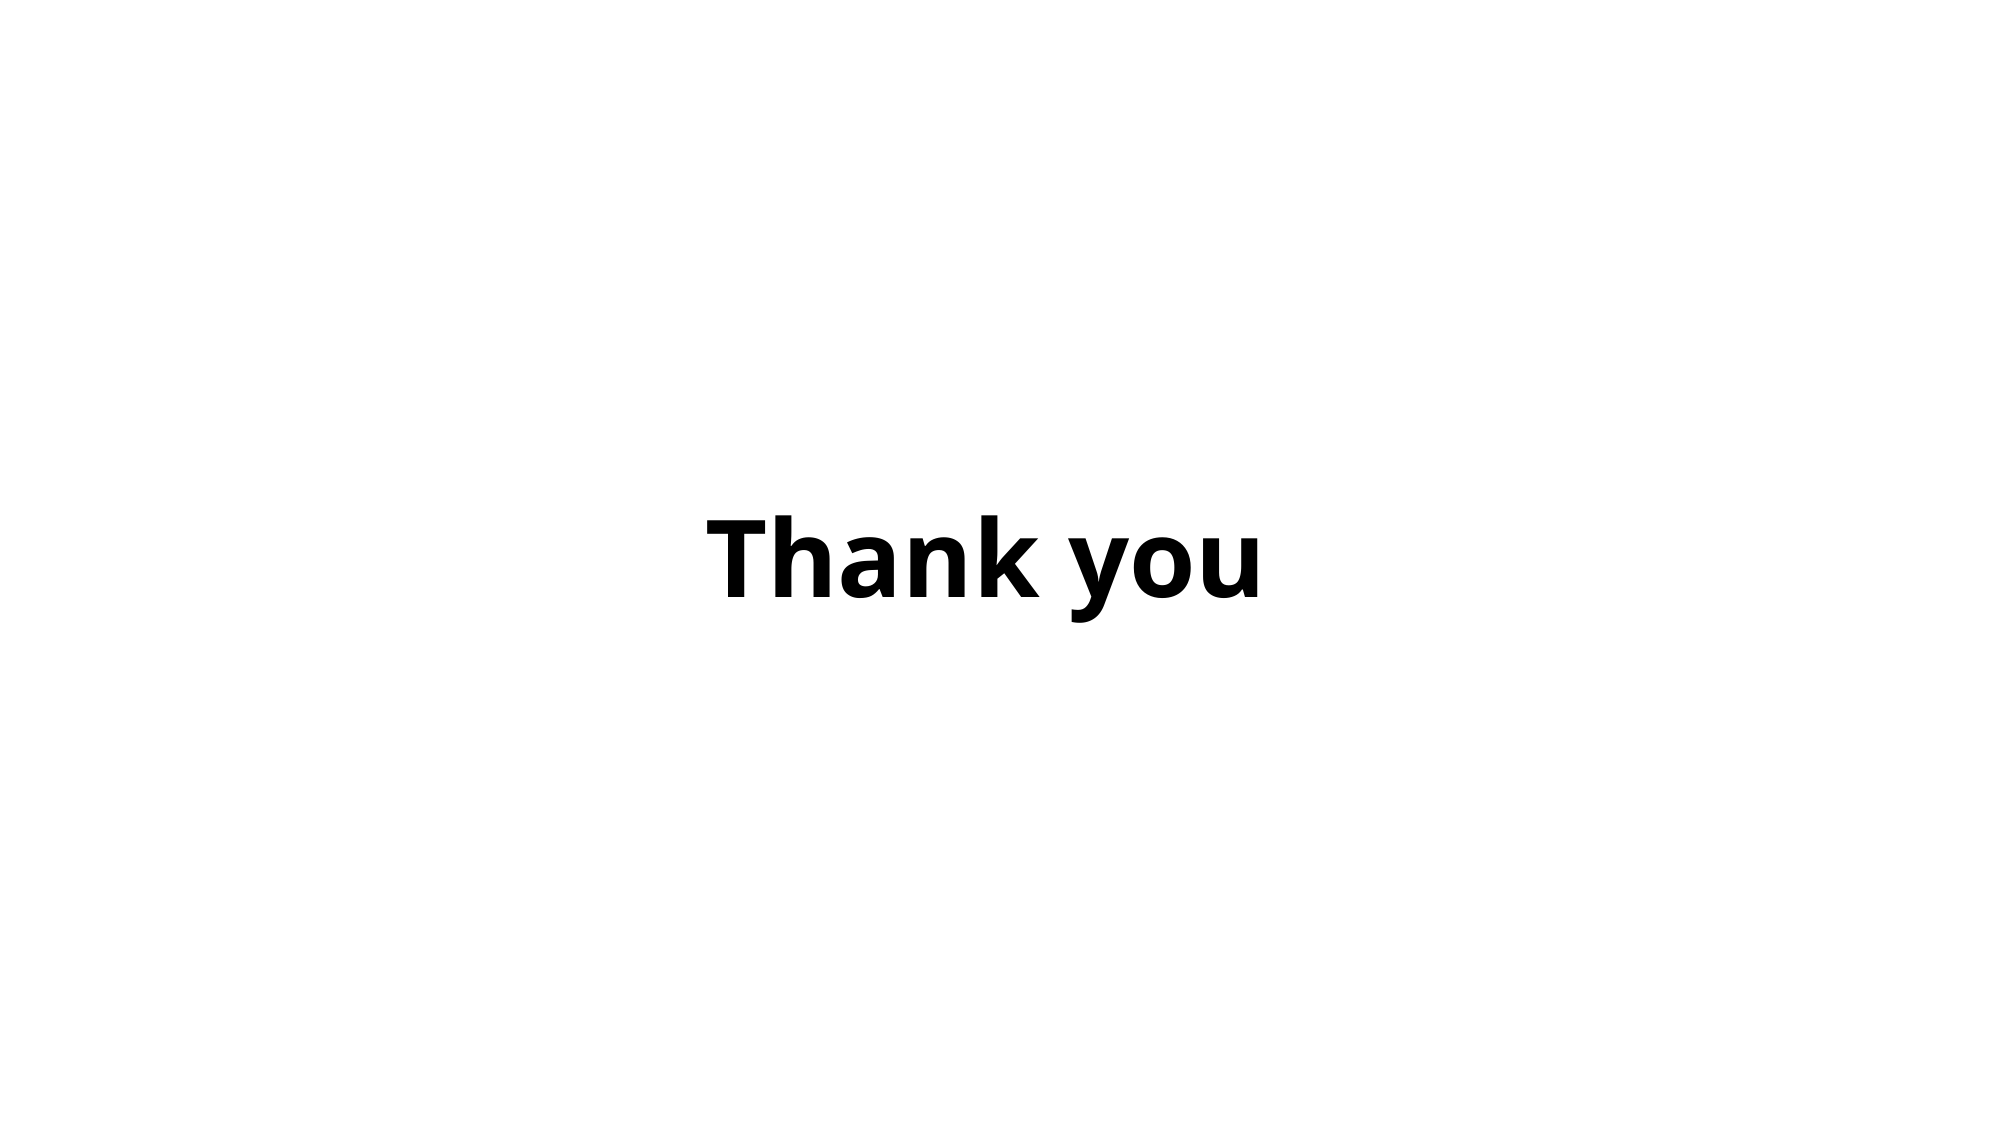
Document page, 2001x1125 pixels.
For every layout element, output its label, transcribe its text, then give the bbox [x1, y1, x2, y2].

title Thank you [662, 453, 1338, 672]
